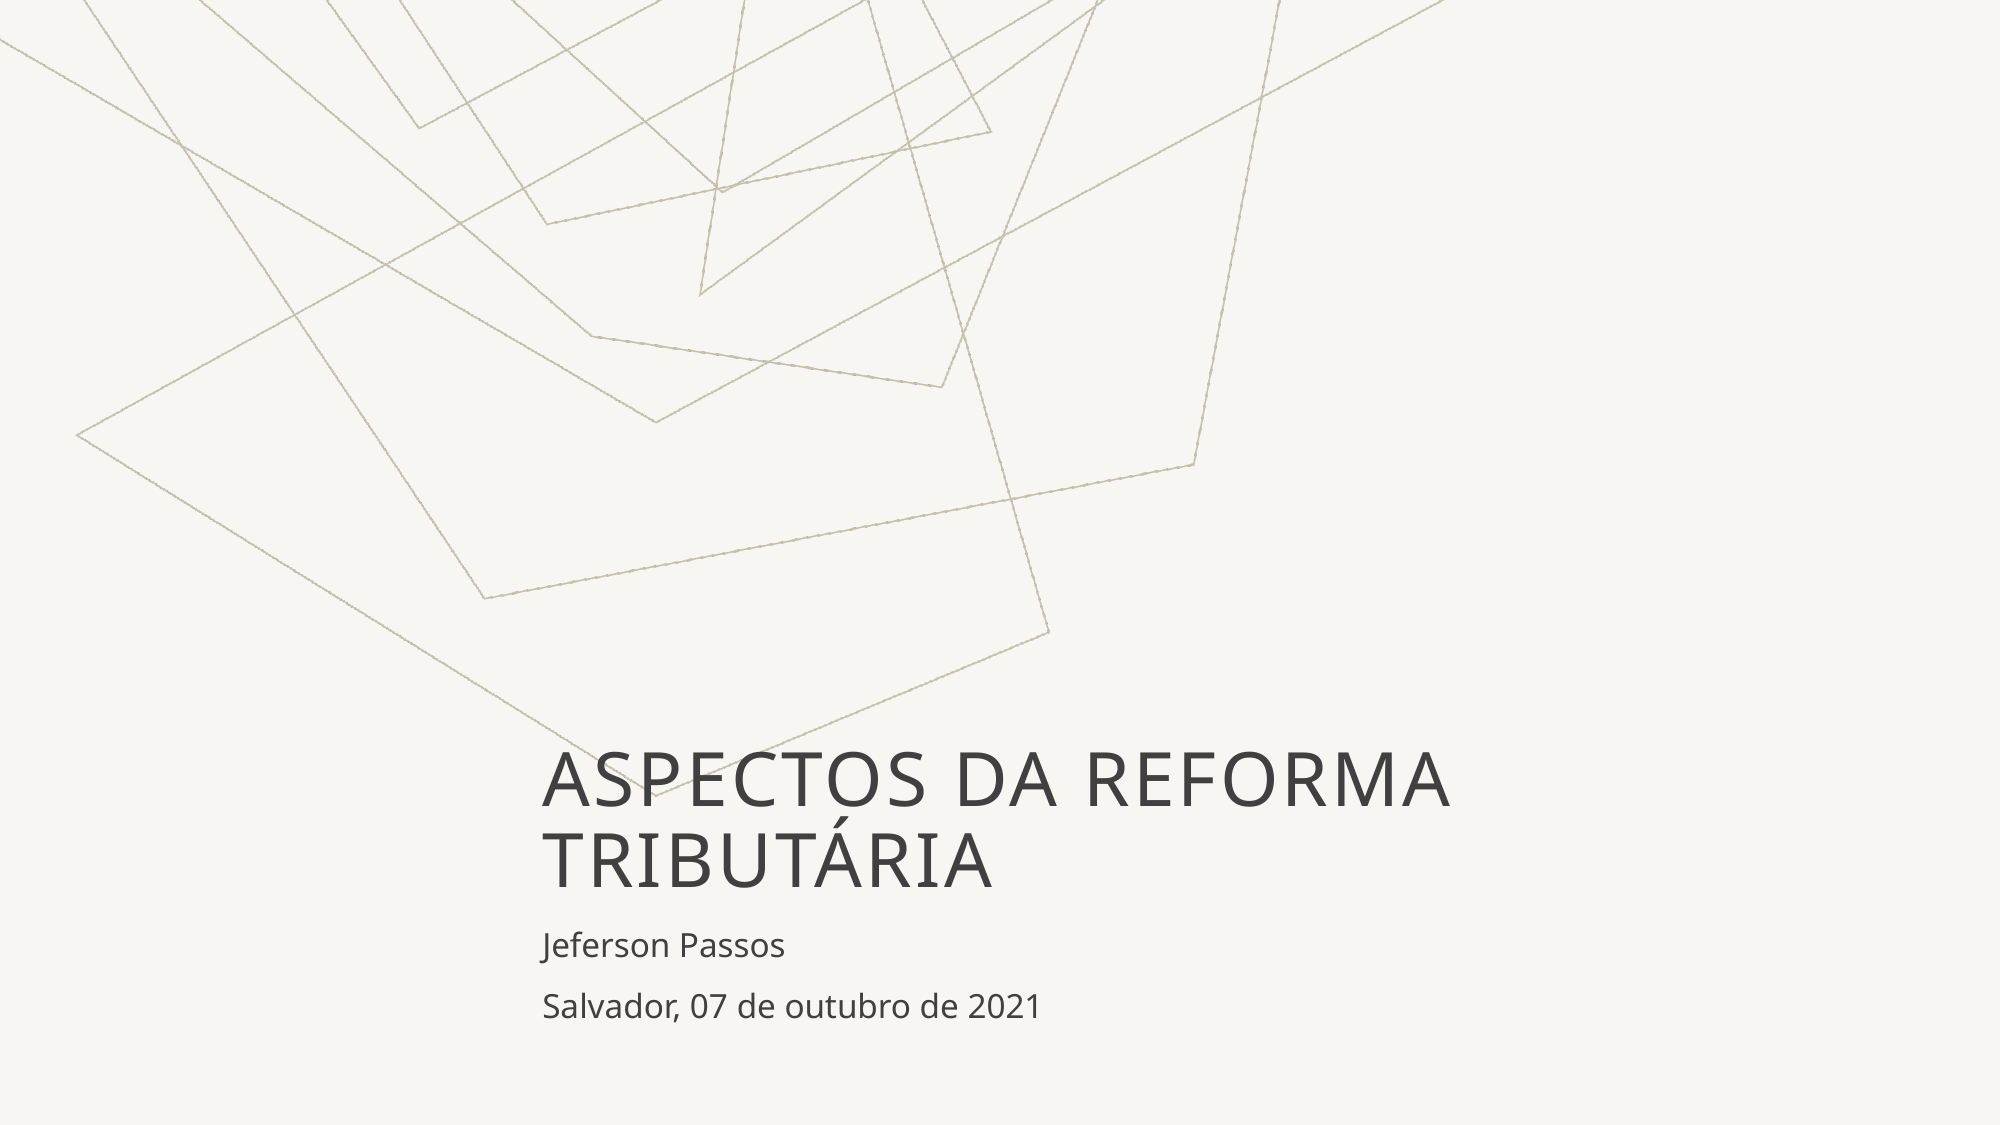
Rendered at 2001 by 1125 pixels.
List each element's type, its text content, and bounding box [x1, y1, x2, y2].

subtitle Jeferson Passos Salvador, 07 de outubro de 2021 [527, 916, 1864, 1101]
picture [0, 0, 1557, 830]
title Aspectos da reforma tributária [527, 727, 1864, 912]
